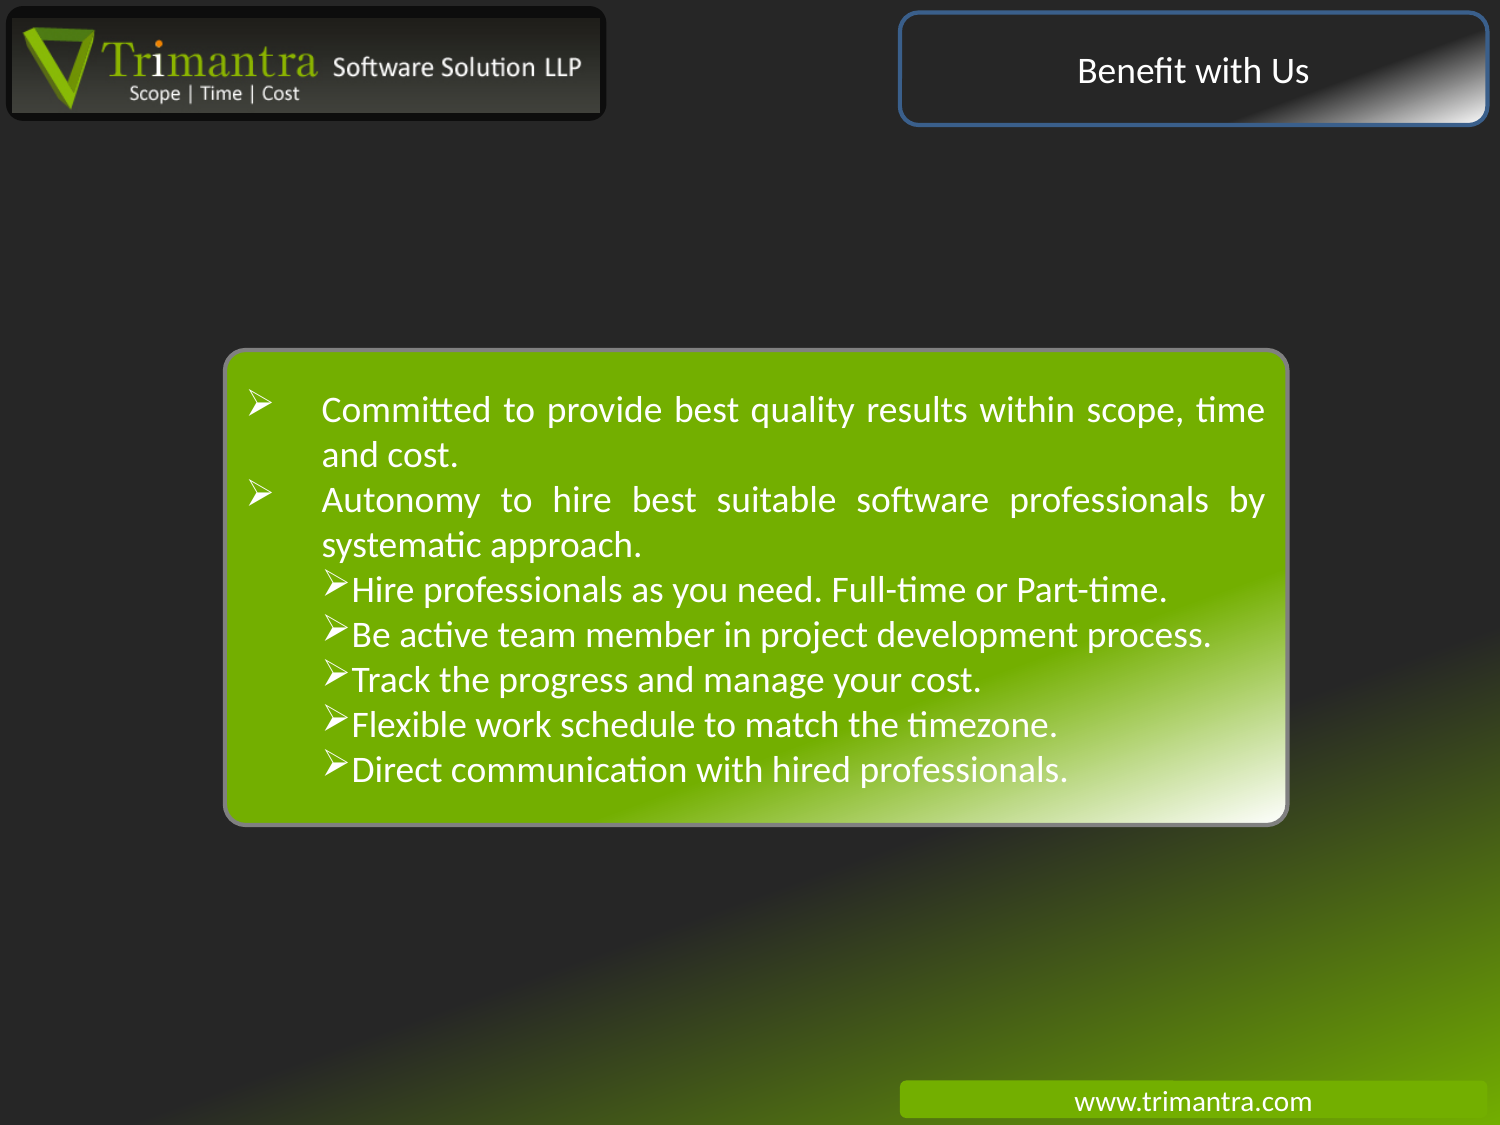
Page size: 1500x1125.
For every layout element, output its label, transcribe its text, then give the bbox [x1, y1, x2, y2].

text_box Benefit with Us [897, 10, 1490, 128]
text_box www.trimantra.com [897, 1078, 1490, 1121]
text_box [12, 12, 601, 115]
text_box Committed to provide best quality results within scope, time and cost. Autonomy to hire best suitable software professionals by systematic approach. Hire professionals as you need. Full-time or Part-time. Be active team member in project development process. Track the progress and manage your cost. Flexible work schedule to match the timezone. Direct communication with hired professionals. [222, 347, 1290, 828]
